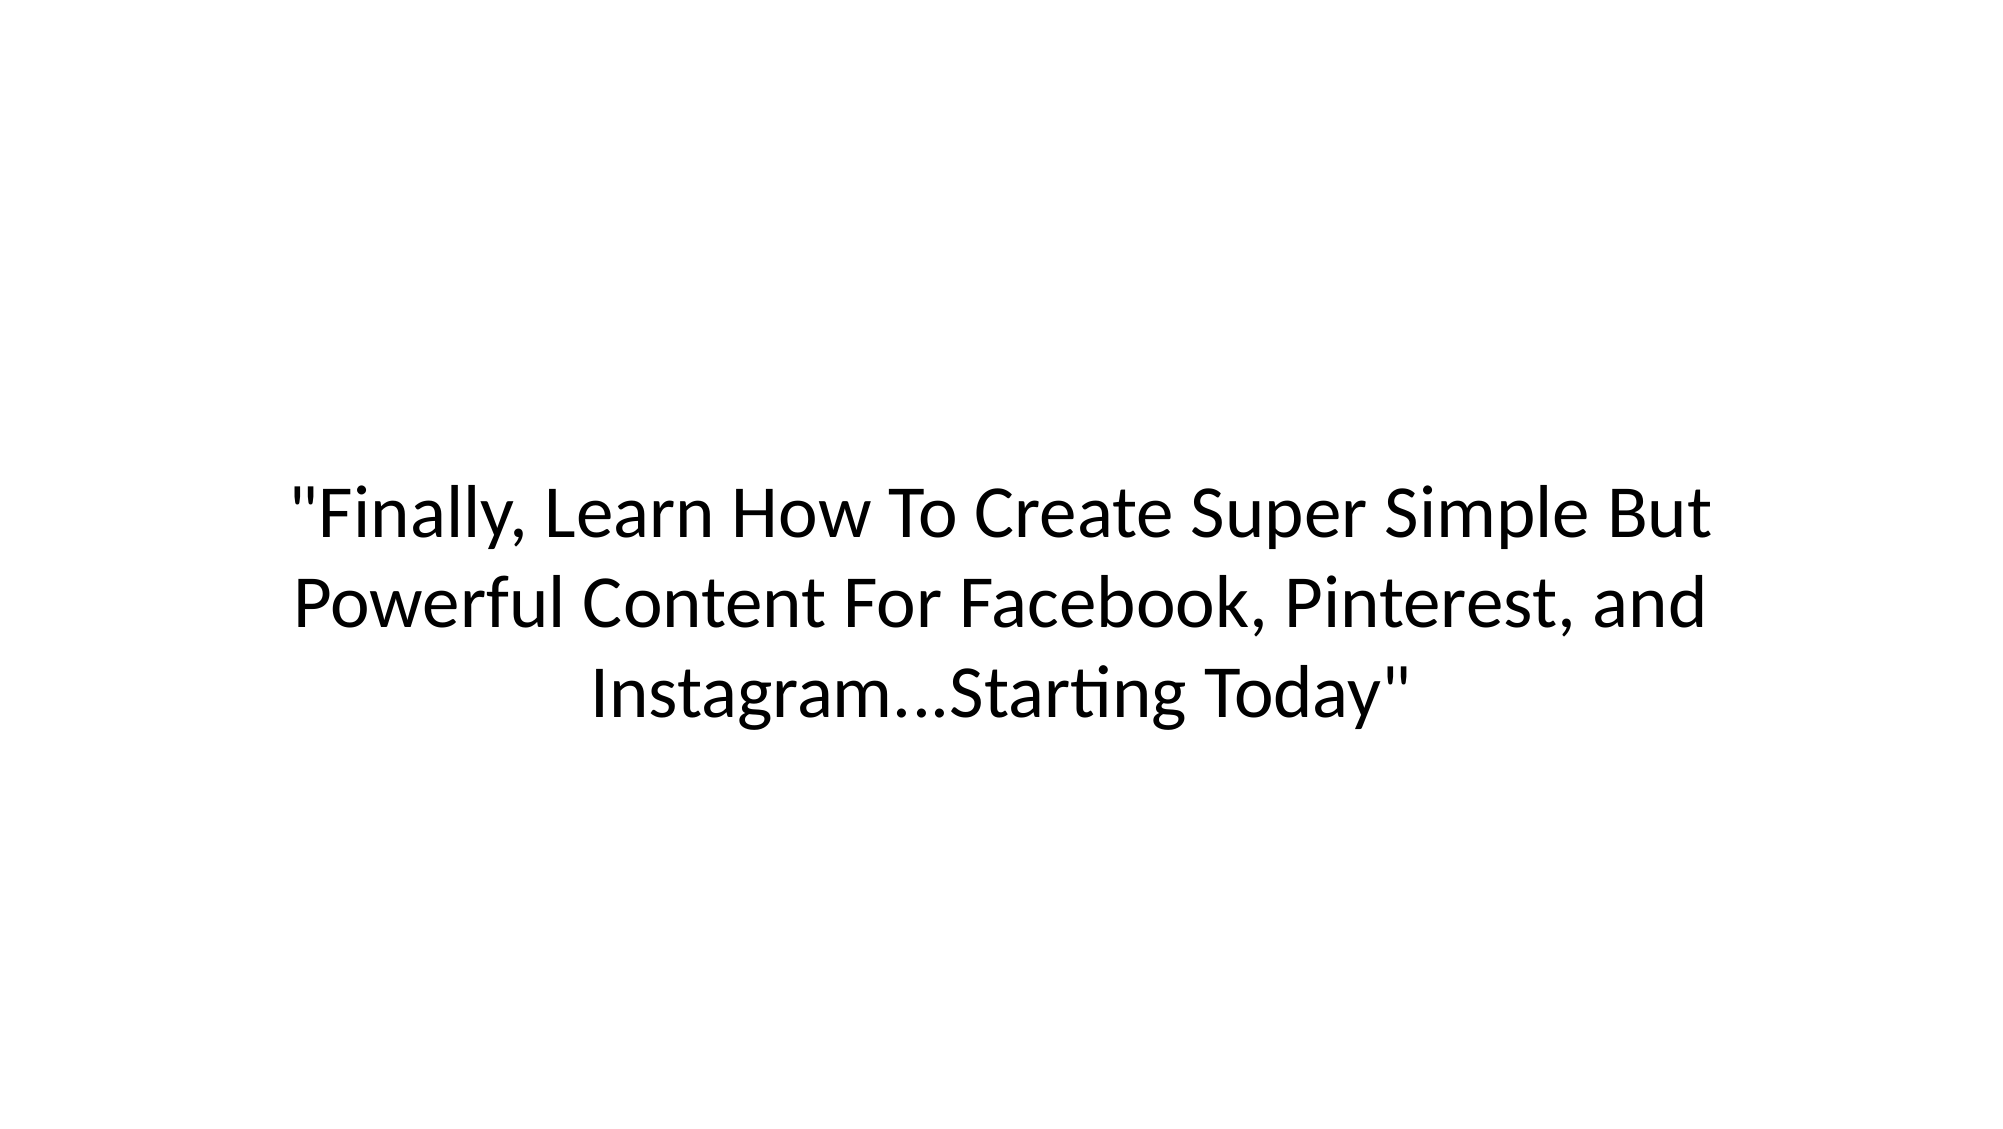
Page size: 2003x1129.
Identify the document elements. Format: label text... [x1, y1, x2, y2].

title "Finally, Learn How To Create Super Simple But Powerful Content For Facebook, Pinterest, and Instagram...Starting Today" [150, 350, 1853, 844]
